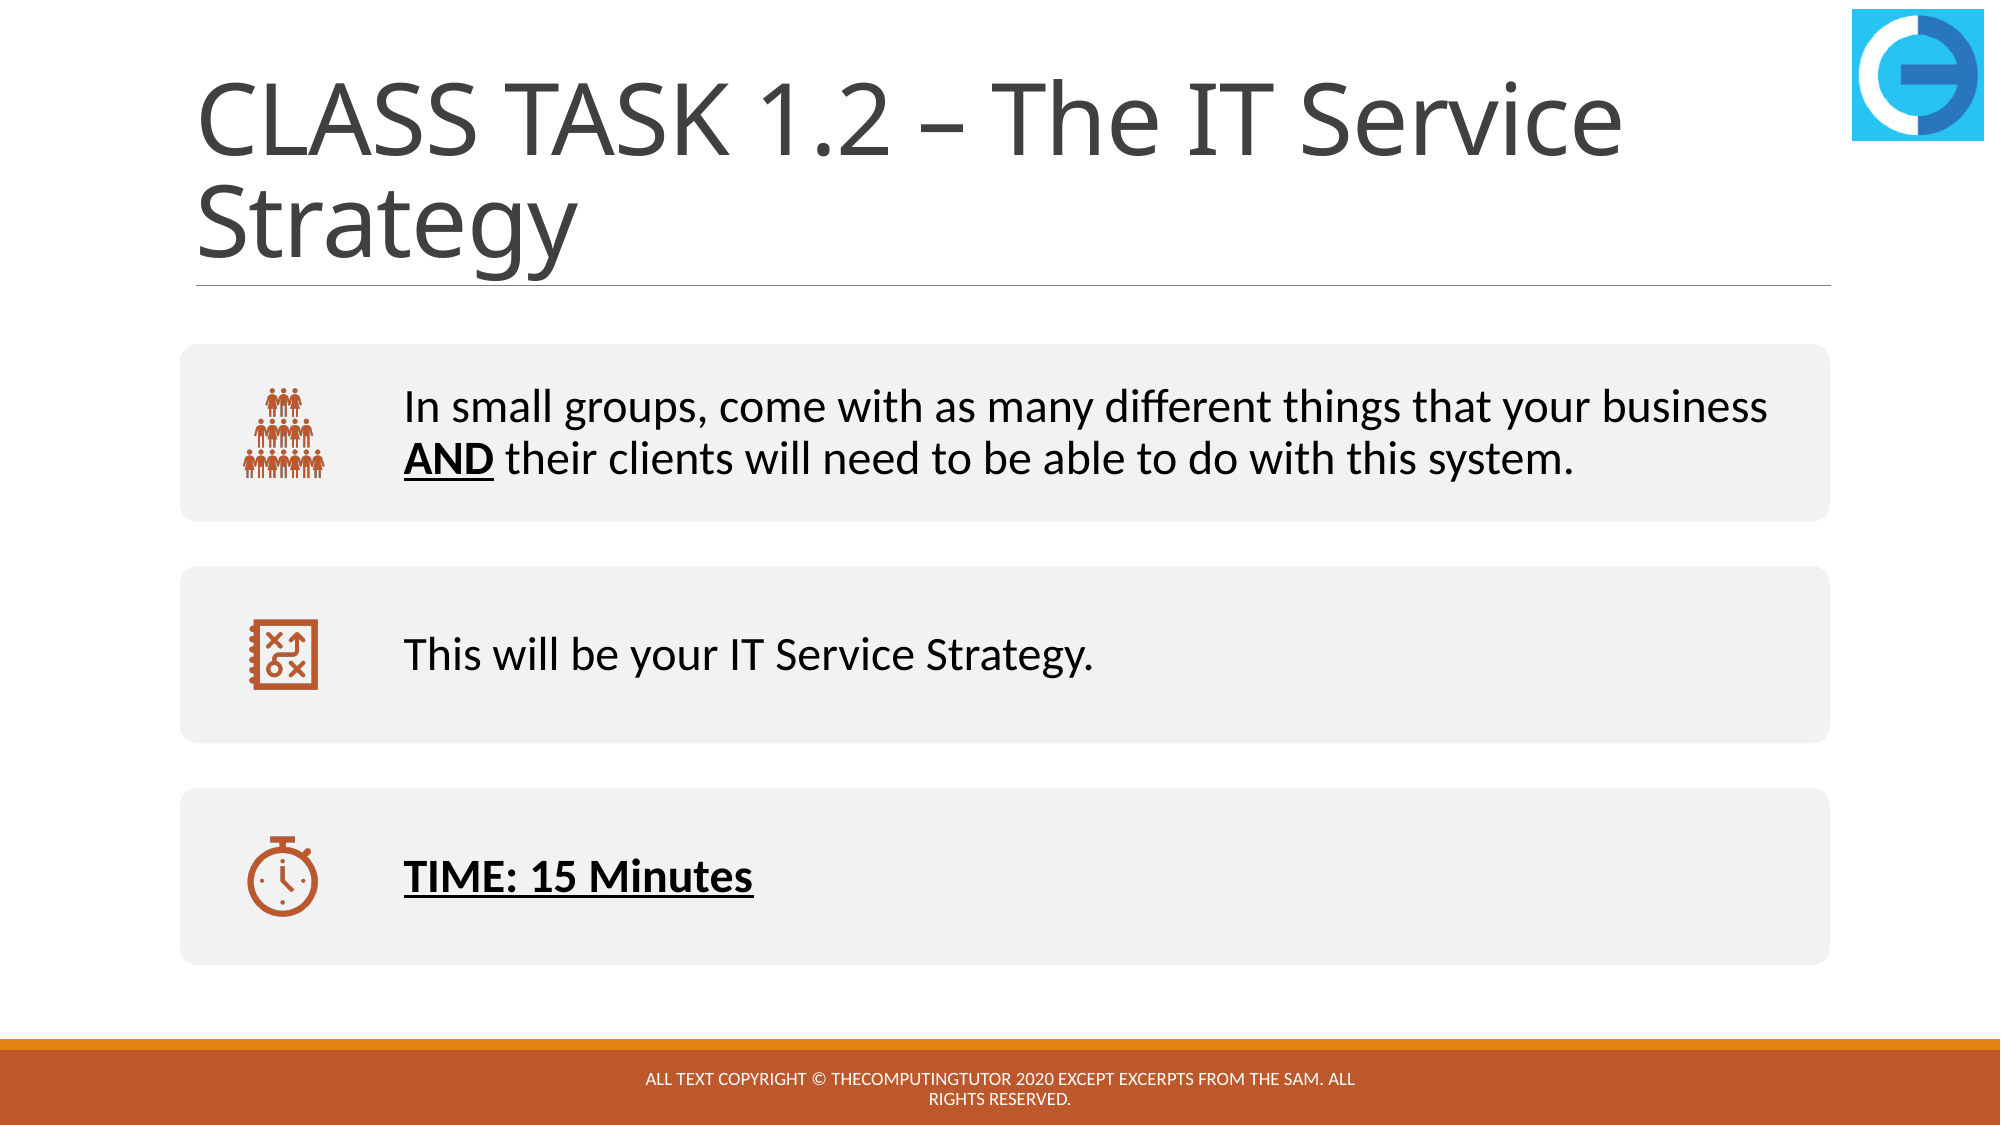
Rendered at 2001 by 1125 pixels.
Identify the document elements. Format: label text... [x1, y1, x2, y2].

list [179, 343, 1831, 966]
picture [1852, 9, 1984, 141]
title CLASS TASK 1.2 – The IT Service Strategy [180, 47, 1830, 285]
footer All text copyright © TheComputingTutor 2020 except excerpts from the SAM. All rights Reserved. [604, 1059, 1396, 1120]
